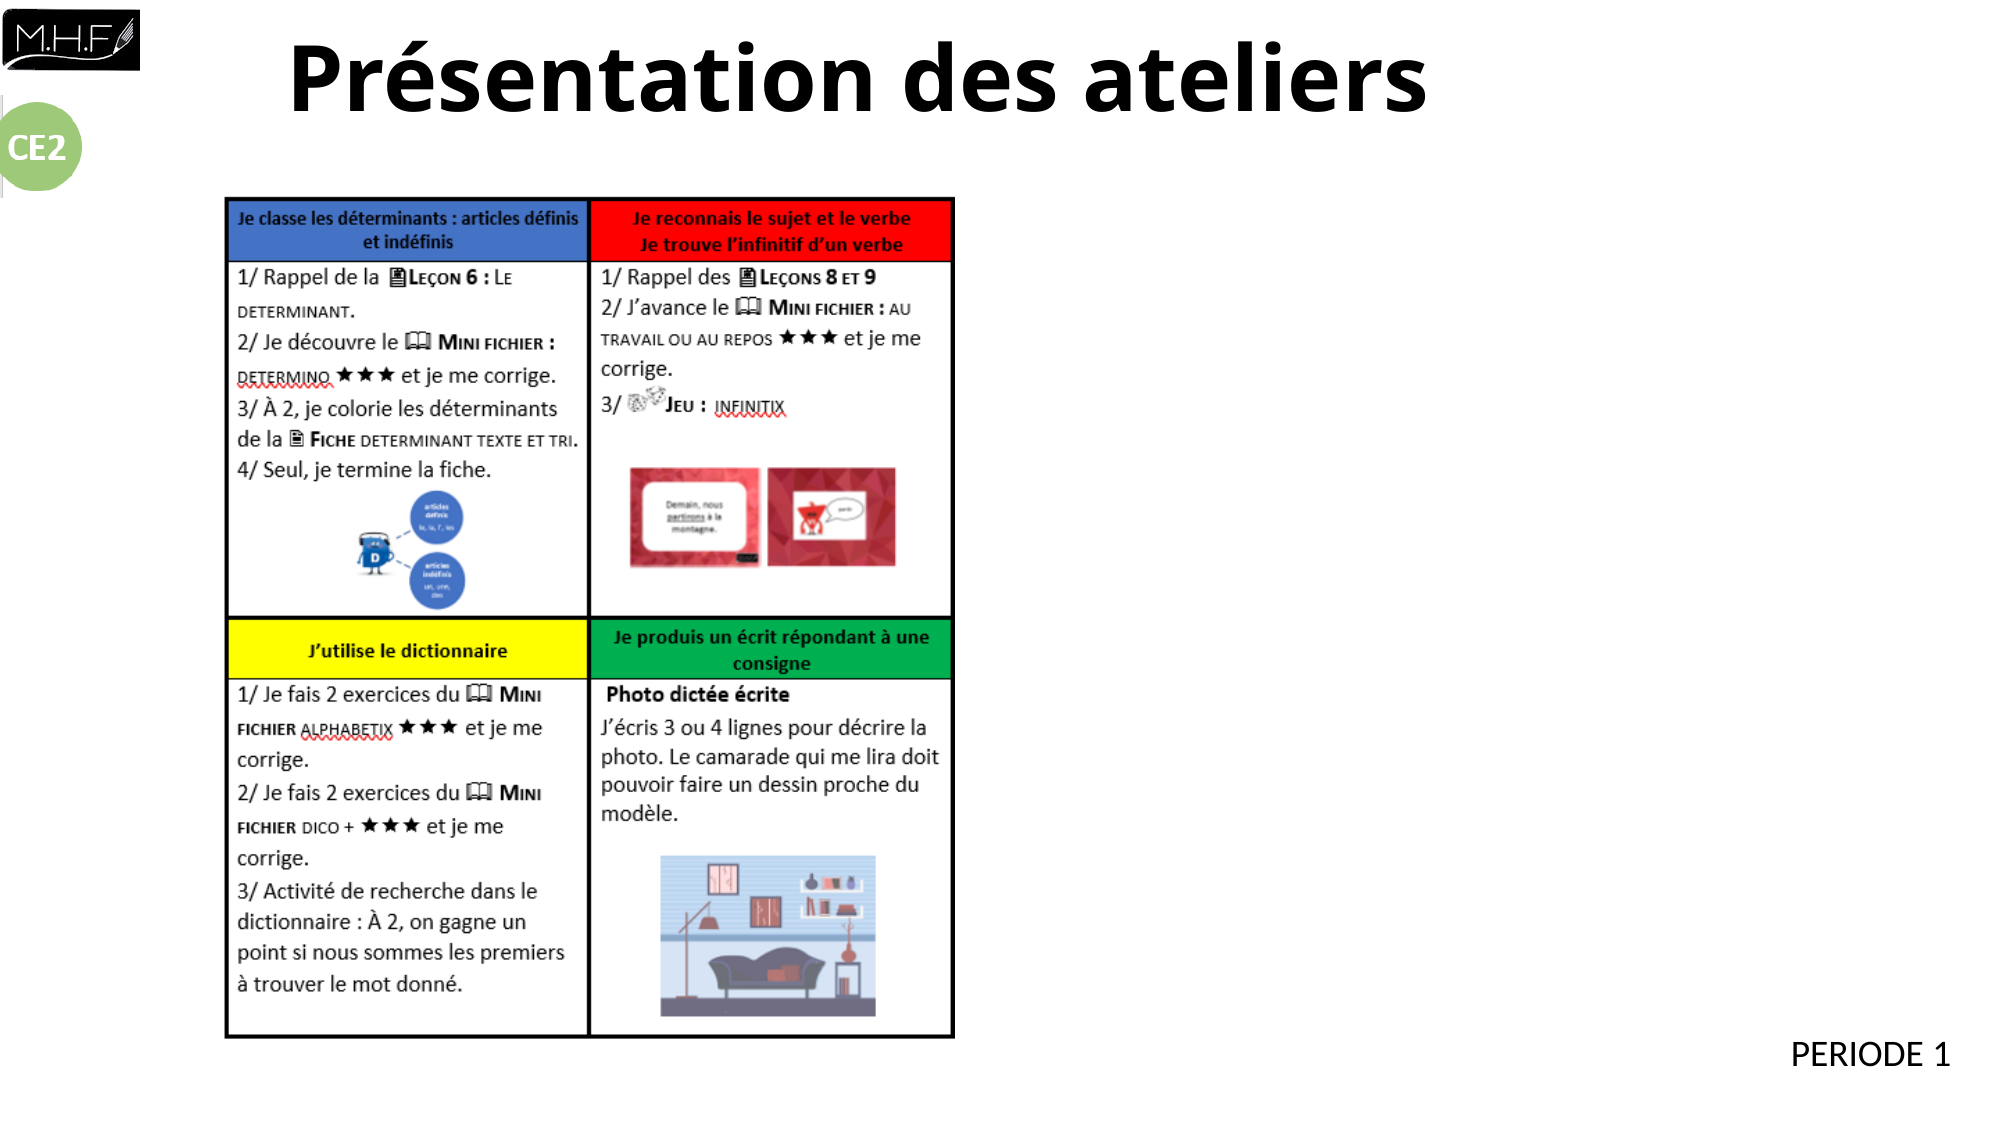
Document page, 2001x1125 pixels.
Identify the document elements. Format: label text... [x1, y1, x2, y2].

picture [222, 193, 955, 1043]
title Présentation des ateliers [271, 7, 1818, 156]
text_box PERIODE 1 [1362, 1021, 1967, 1082]
picture [0, 95, 87, 198]
picture [0, 7, 140, 74]
